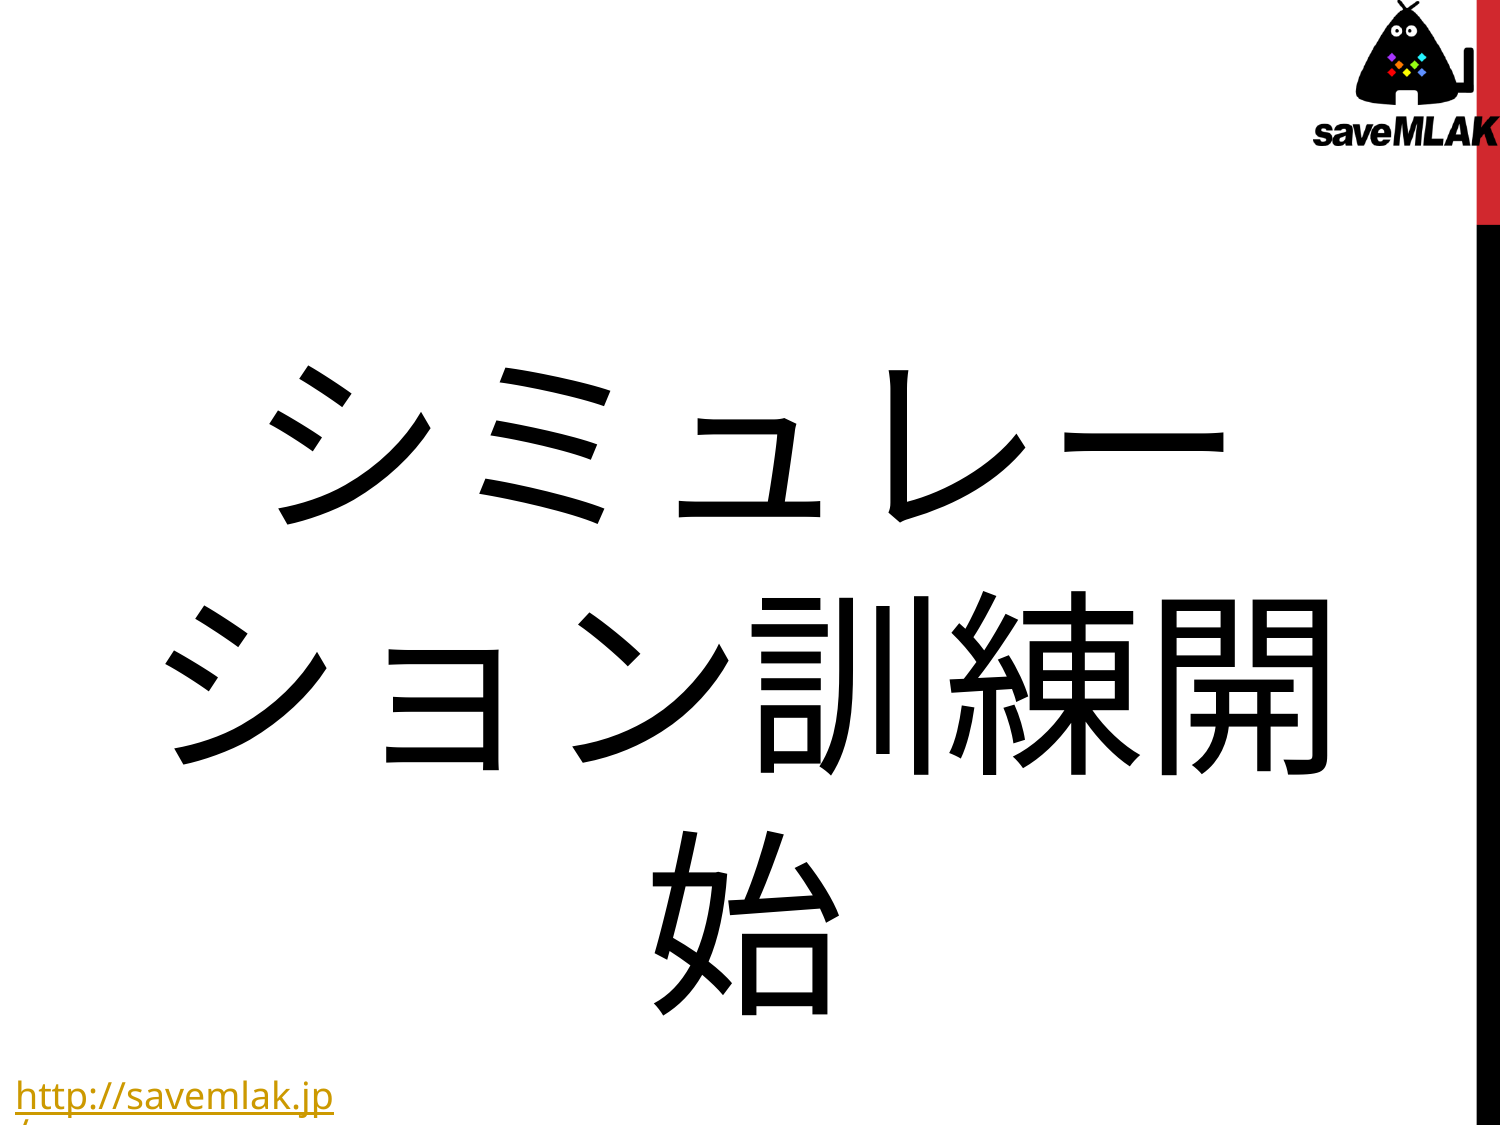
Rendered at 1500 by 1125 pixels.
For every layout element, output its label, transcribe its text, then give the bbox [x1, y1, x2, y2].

picture [1313, 0, 1500, 146]
text_box シミュレーション訓練開始 [51, 311, 1439, 812]
text_box http://savemlak.jp/ [0, 1064, 352, 1125]
